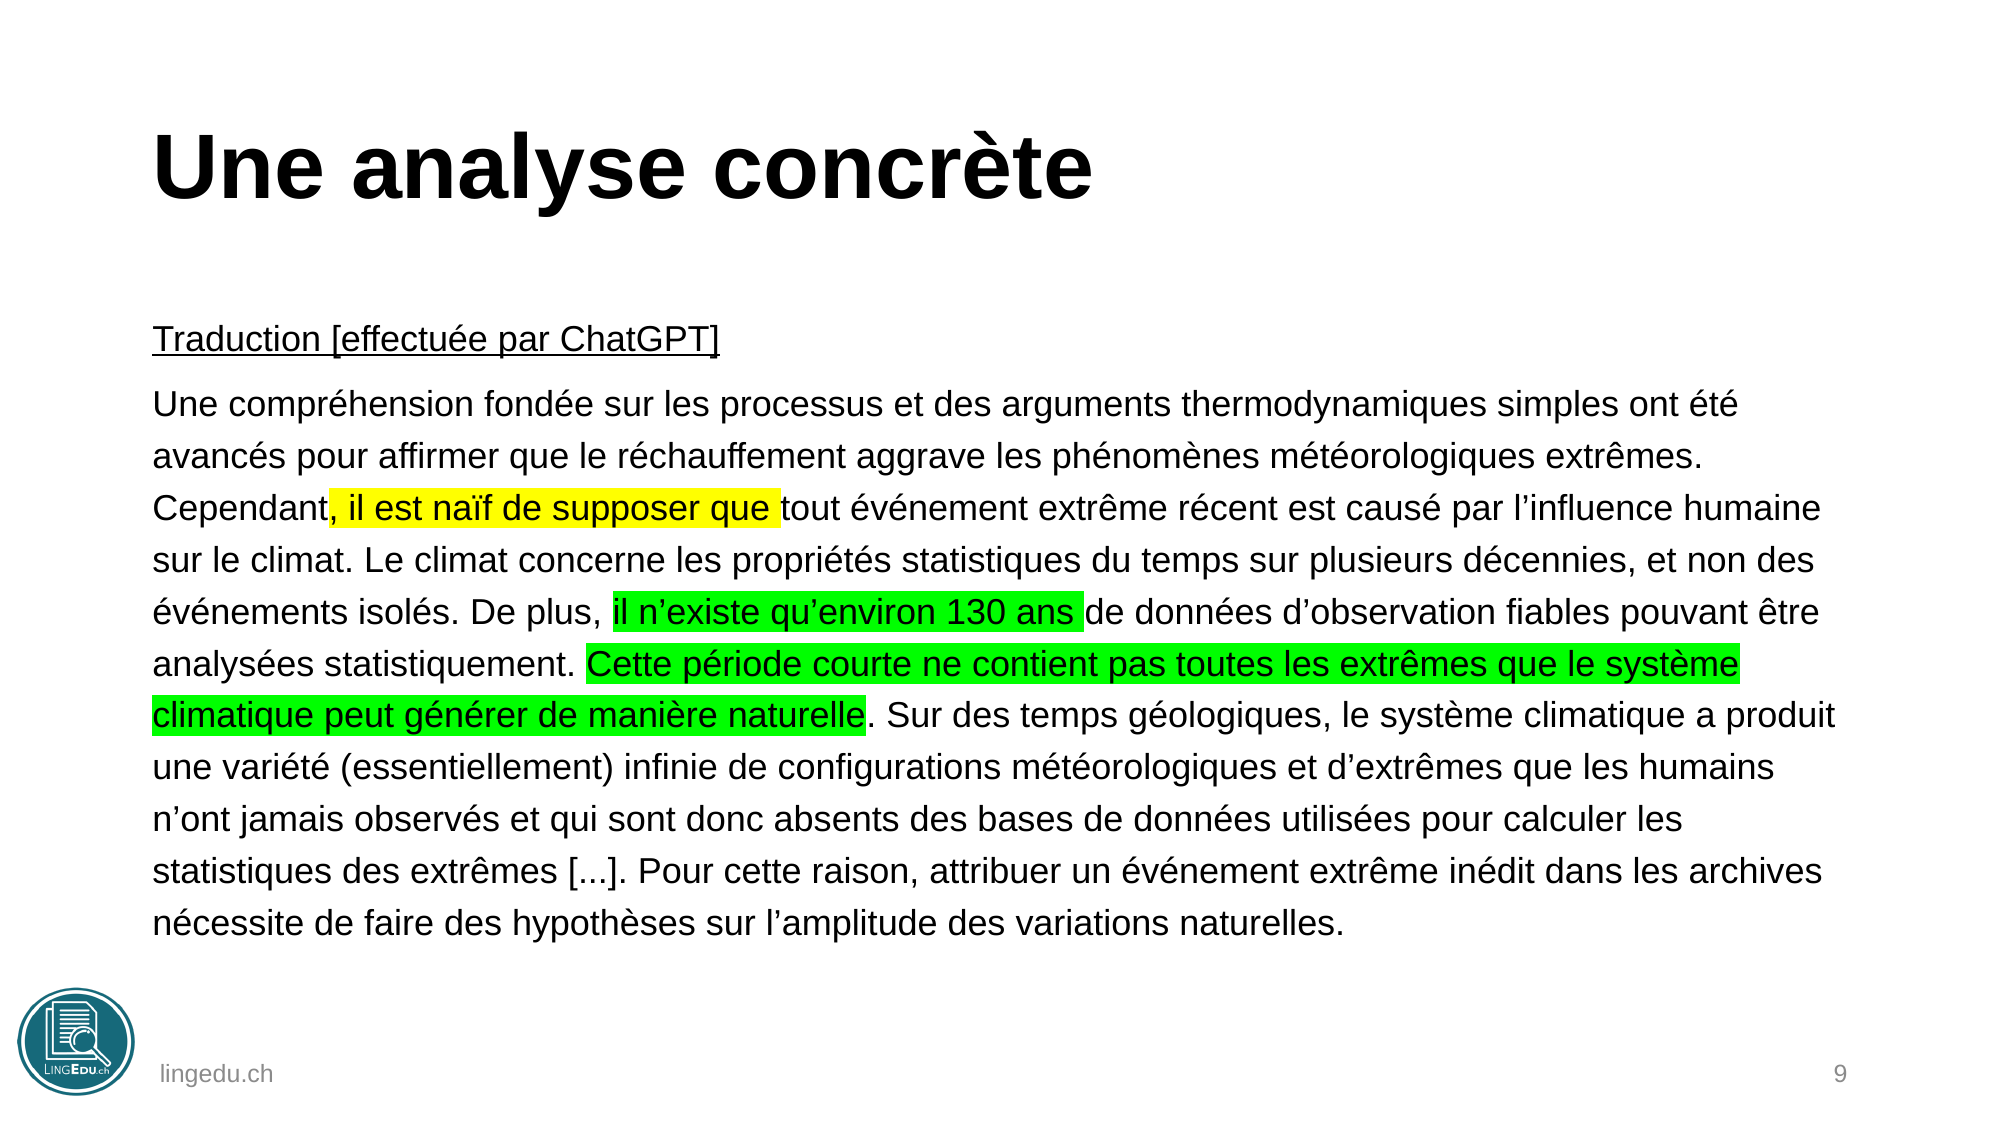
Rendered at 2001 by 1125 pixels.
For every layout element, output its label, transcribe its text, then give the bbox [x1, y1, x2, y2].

footer lingedu.ch [137, 1042, 297, 1103]
list Traduction [effectuée par ChatGPT] Une compréhension fondée sur les processus et des arguments thermodynamiques simples ont été avancés pour affirmer que le réchauffement aggrave les phénomènes météorologiques extrêmes. Cependant, il est naïf de supposer que tout événement extrême récent est causé par l’influence humaine sur le climat. Le climat concerne les propriétés statistiques du temps sur plusieurs décennies, et non des événements isolés. De plus, il n’existe qu’environ 130 ans de données d’observation fiables pouvant être analysées statistiquement. Cette période courte ne contient pas toutes les extrêmes que le système climatique peut générer de manière naturelle. Sur des temps géologiques, le système climatique a produit une variété (essentiellement) infinie de configurations météorologiques et d’extrêmes que les humains n’ont jamais observés et qui sont donc absents des bases de données utilisées pour calculer les statistiques des extrêmes [...]. Pour cette raison, attribuer un événement extrême inédit dans les archives nécessite de faire des hypothèses sur l’amplitude des variations naturelles. [137, 299, 1863, 1014]
slide_number 9 [1768, 1042, 1863, 1103]
picture [17, 987, 135, 1096]
title Une analyse concrète [137, 59, 1863, 278]
